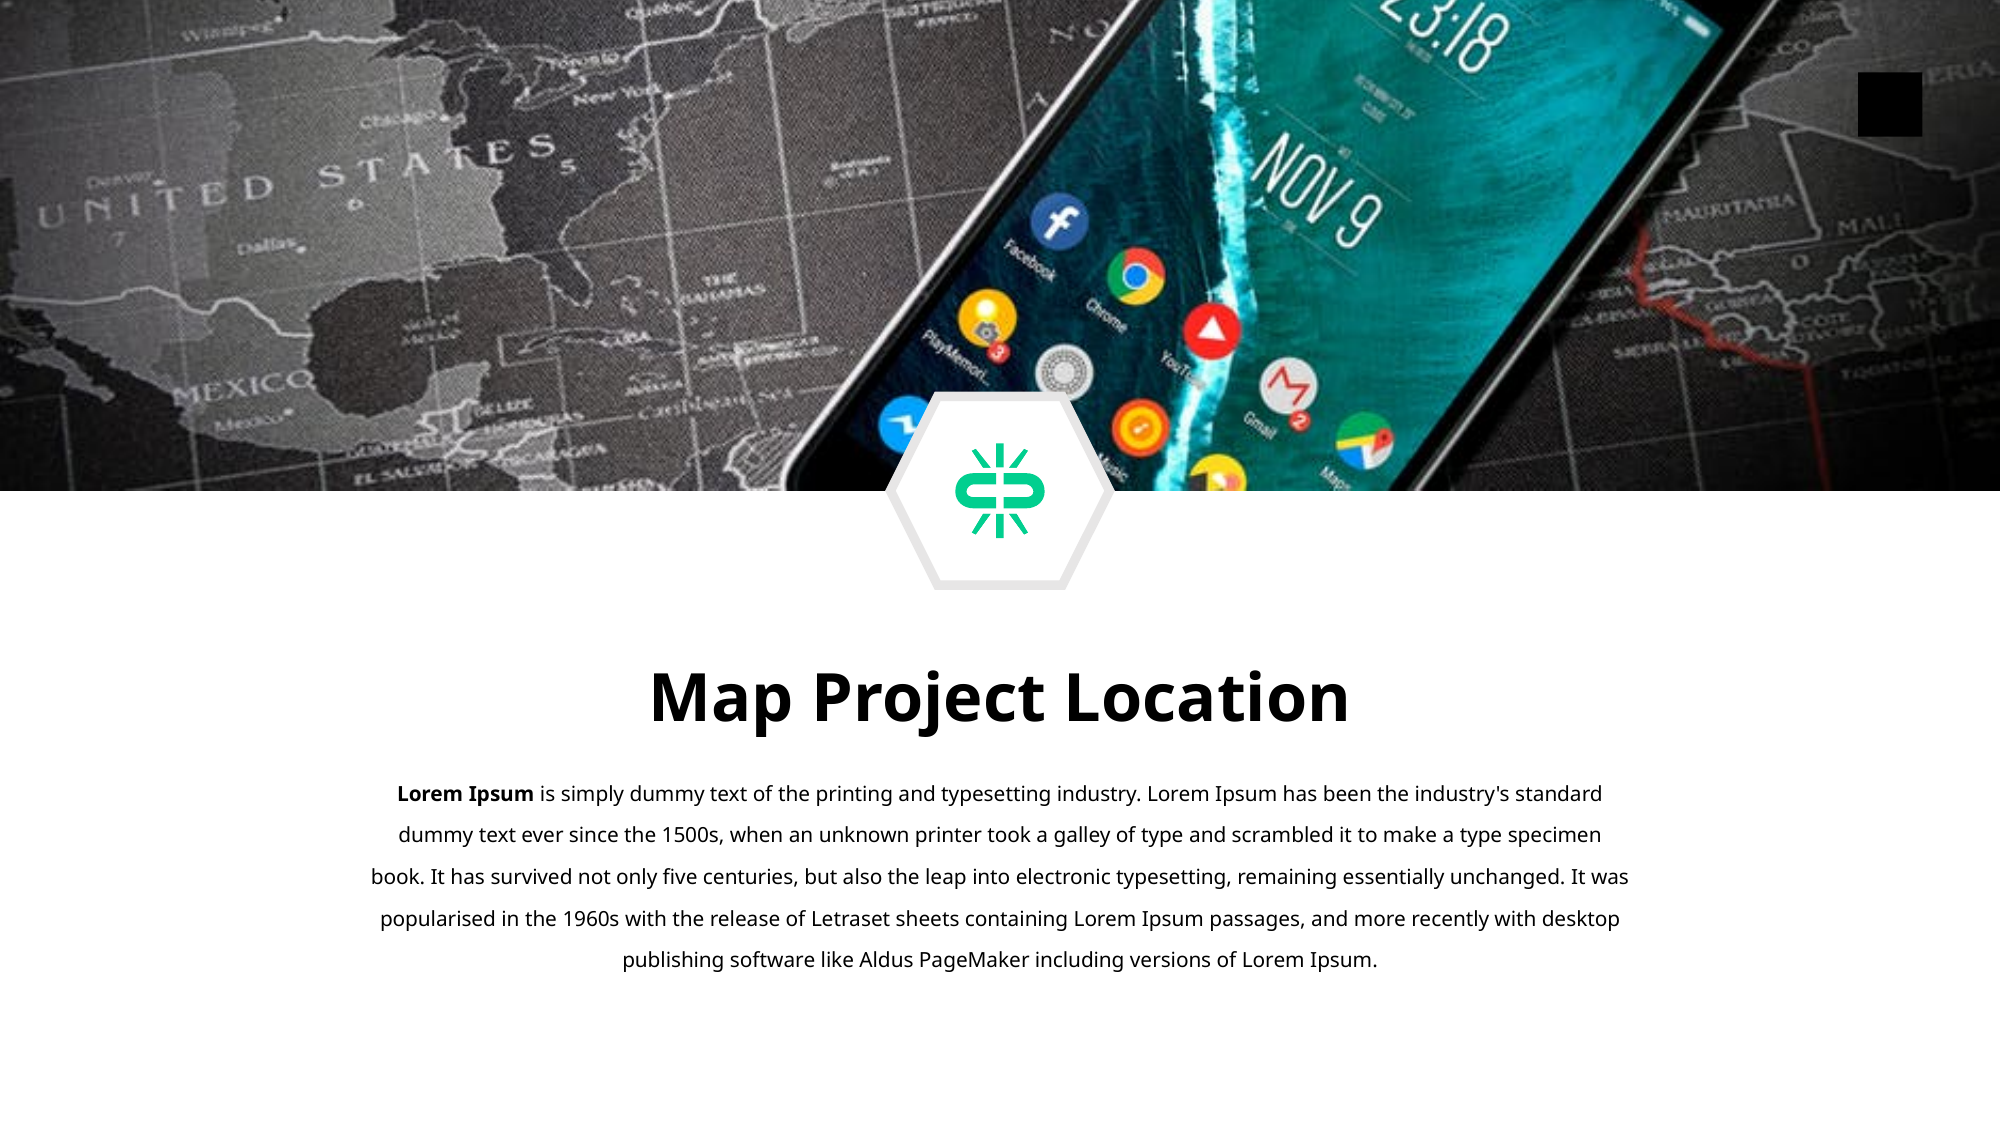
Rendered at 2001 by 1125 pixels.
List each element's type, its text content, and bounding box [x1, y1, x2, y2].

text_box Lorem Ipsum is simply dummy text of the printing and typesetting industry. Lorem Ipsum has been the industry's standard dummy text ever since the 1500s, when an unknown printer took a galley of type and scrambled it to make a type specimen book. It has survived not only five centuries, but also the leap into electronic typesetting, remaining essentially unchanged. It was popularised in the 1960s with the release of Letraset sheets containing Lorem Ipsum passages, and more recently with desktop publishing software like Aldus PageMaker including versions of Lorem Ipsum. [354, 756, 1646, 980]
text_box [955, 443, 1045, 539]
text_box [889, 491, 1111, 587]
picture [0, 0, 2000, 491]
title Map Project Location [137, 644, 1863, 756]
